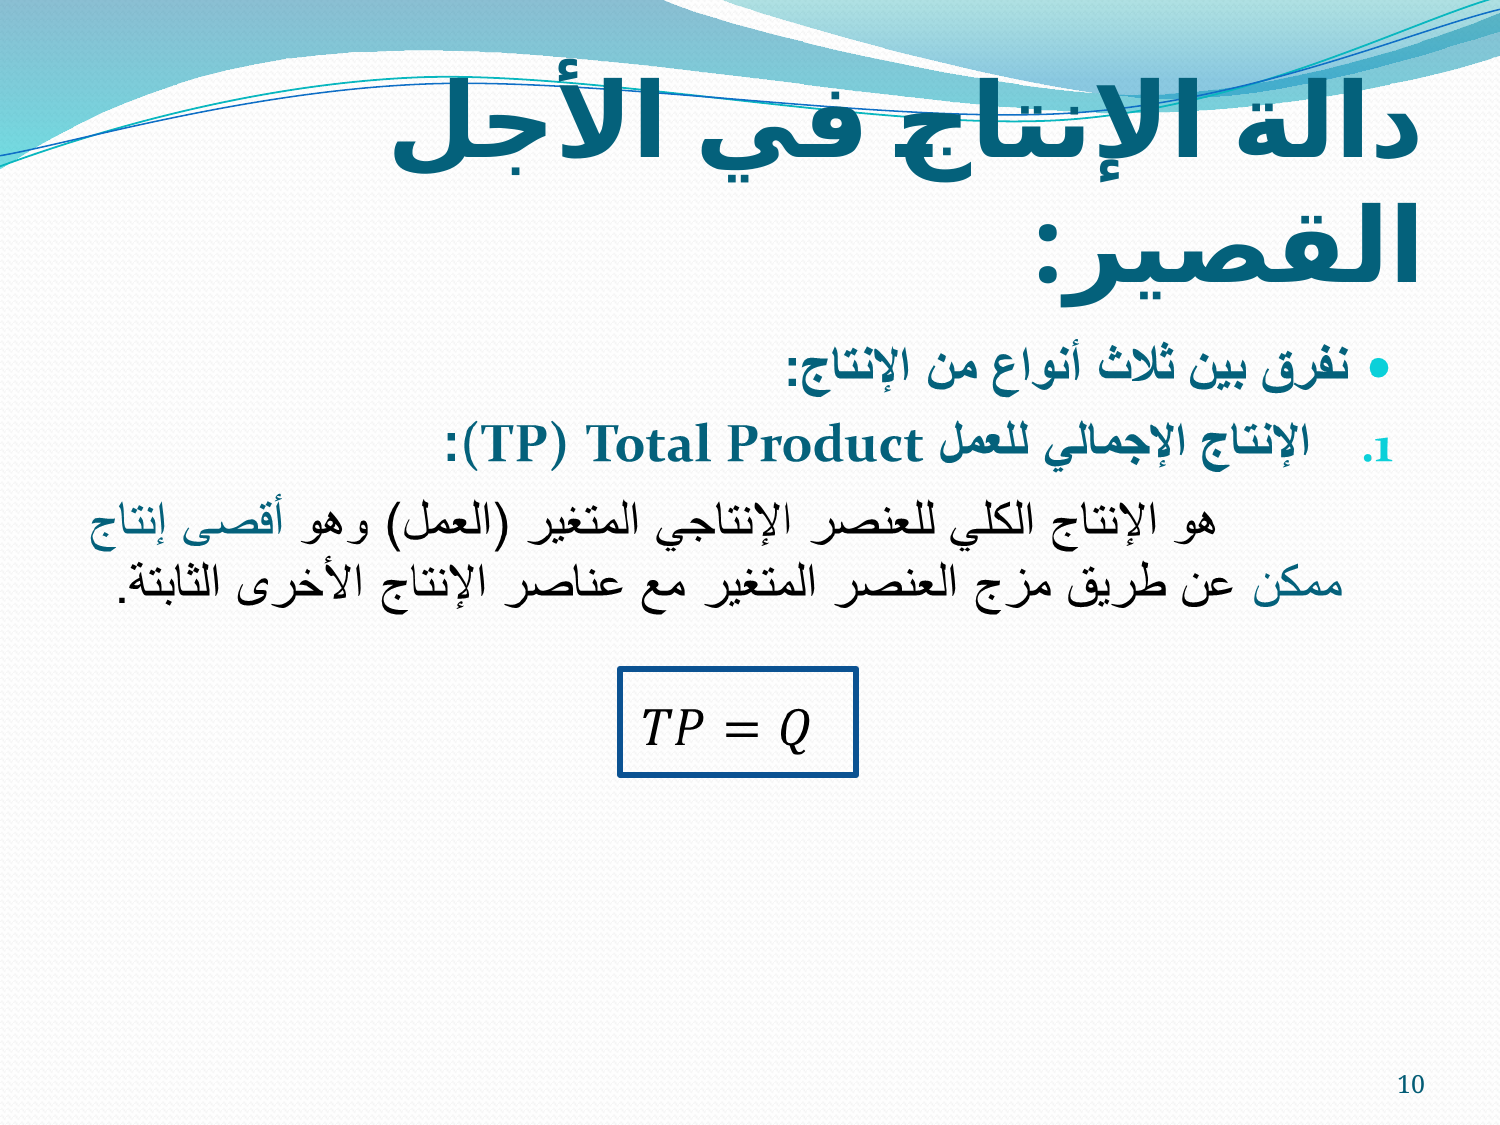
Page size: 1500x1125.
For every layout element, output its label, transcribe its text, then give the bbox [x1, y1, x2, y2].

slide_number 10 [1299, 1042, 1425, 1103]
text_box [618, 667, 858, 777]
title دالة الإنتاج في الأجل القصير: [75, 115, 1425, 303]
list [41, 317, 1425, 1083]
